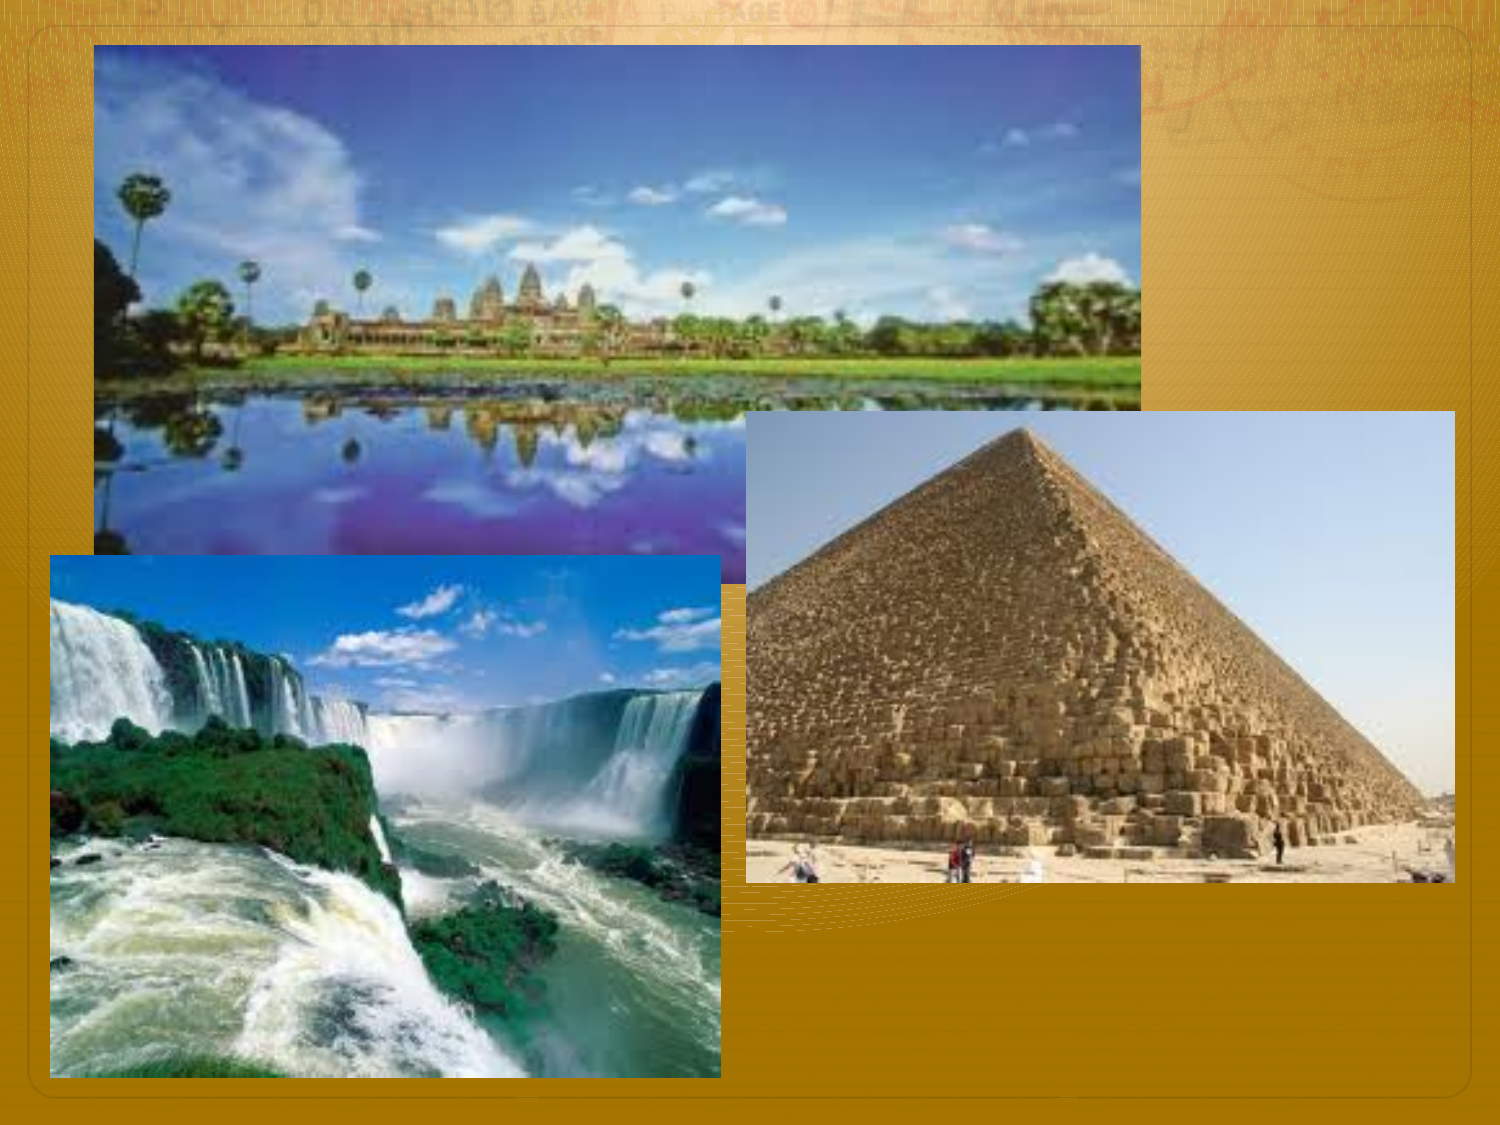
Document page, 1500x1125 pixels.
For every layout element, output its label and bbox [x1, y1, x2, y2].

list [93, 44, 1142, 556]
picture [0, 0, 1500, 1125]
